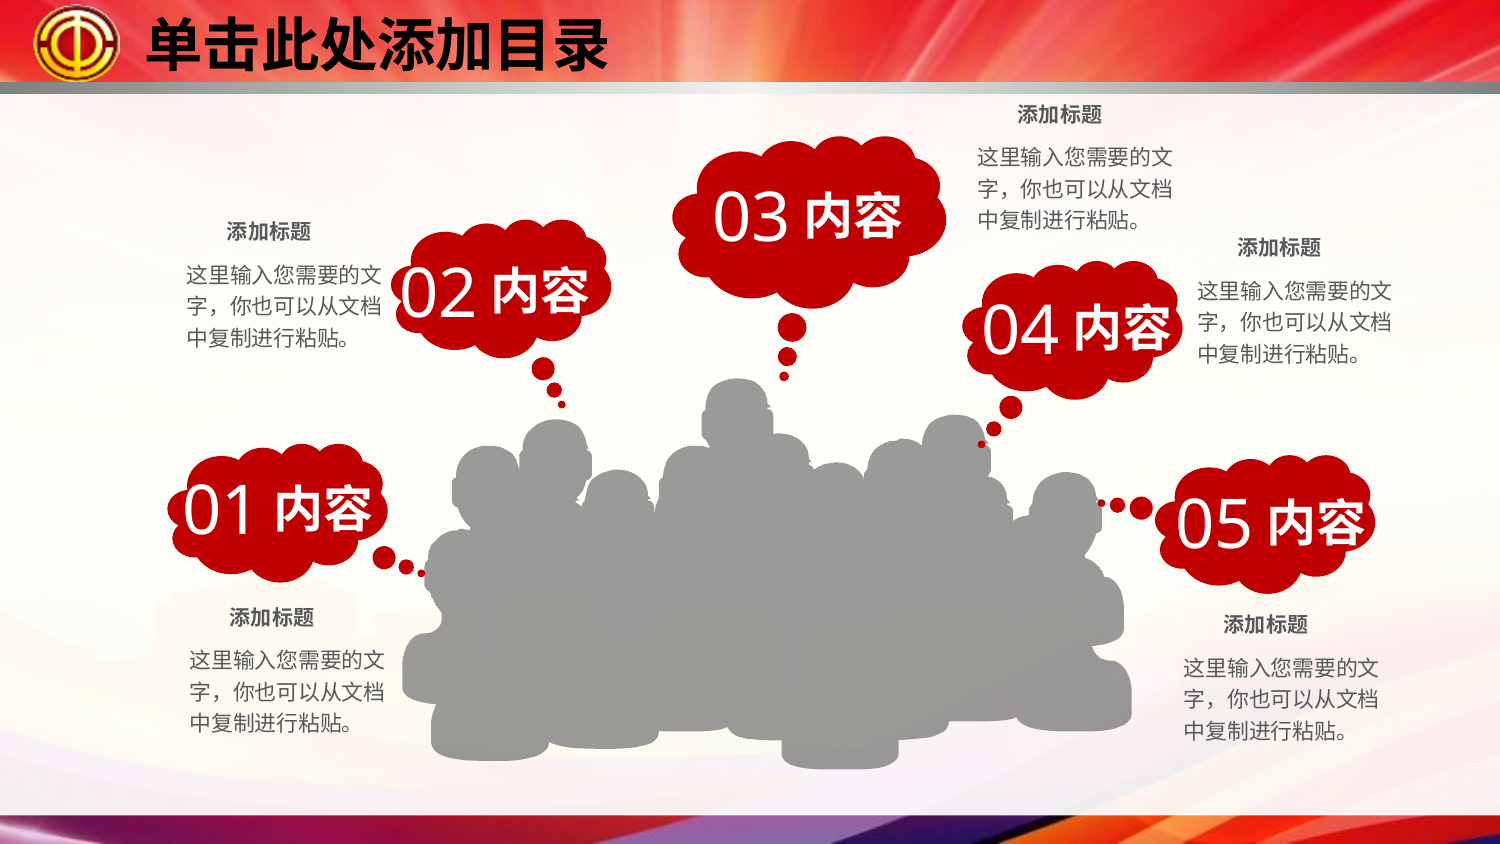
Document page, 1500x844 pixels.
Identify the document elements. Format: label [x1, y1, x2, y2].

picture [0, 816, 1500, 844]
text_box [174, 596, 403, 746]
text_box [1182, 226, 1411, 376]
text_box [172, 210, 400, 360]
picture [0, 0, 1500, 82]
text_box [164, 443, 389, 583]
text_box [672, 135, 947, 309]
text_box [1155, 454, 1382, 594]
text_box [1169, 604, 1397, 753]
text_box [962, 93, 1191, 242]
text_box [400, 219, 612, 358]
text_box [403, 378, 1132, 770]
text_box [962, 260, 1188, 400]
